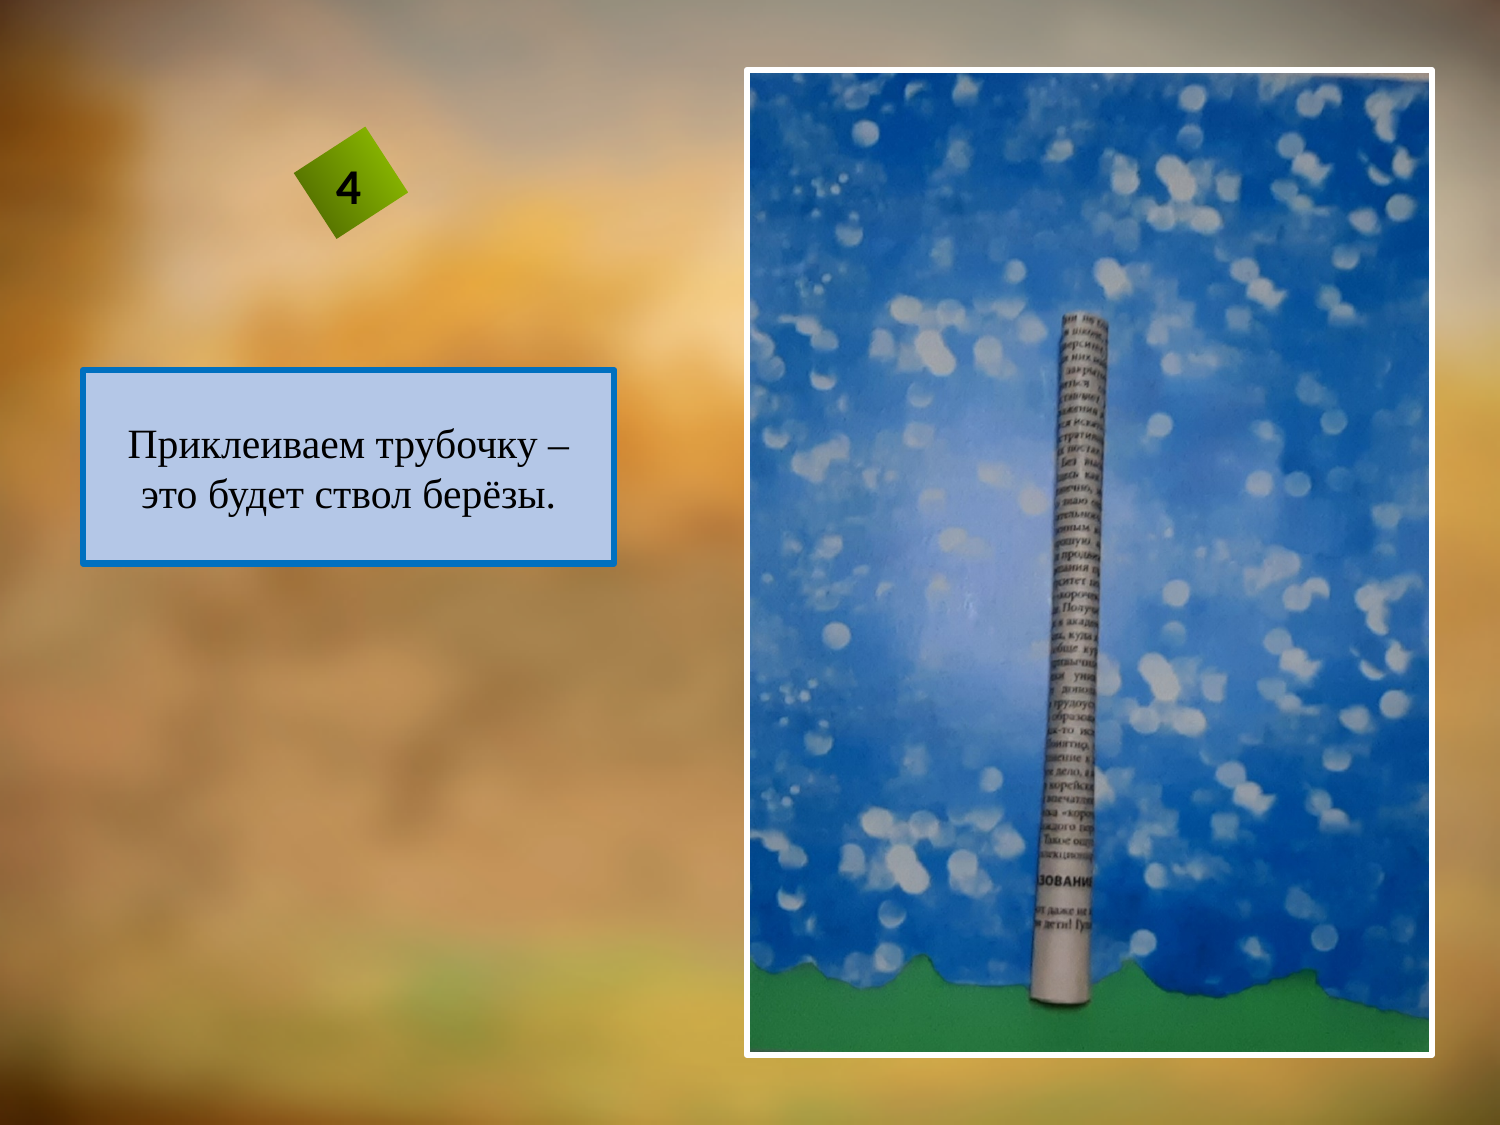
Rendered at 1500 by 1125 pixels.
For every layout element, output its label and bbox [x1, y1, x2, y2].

text_box [308, 143, 394, 223]
picture [0, 0, 1500, 1125]
